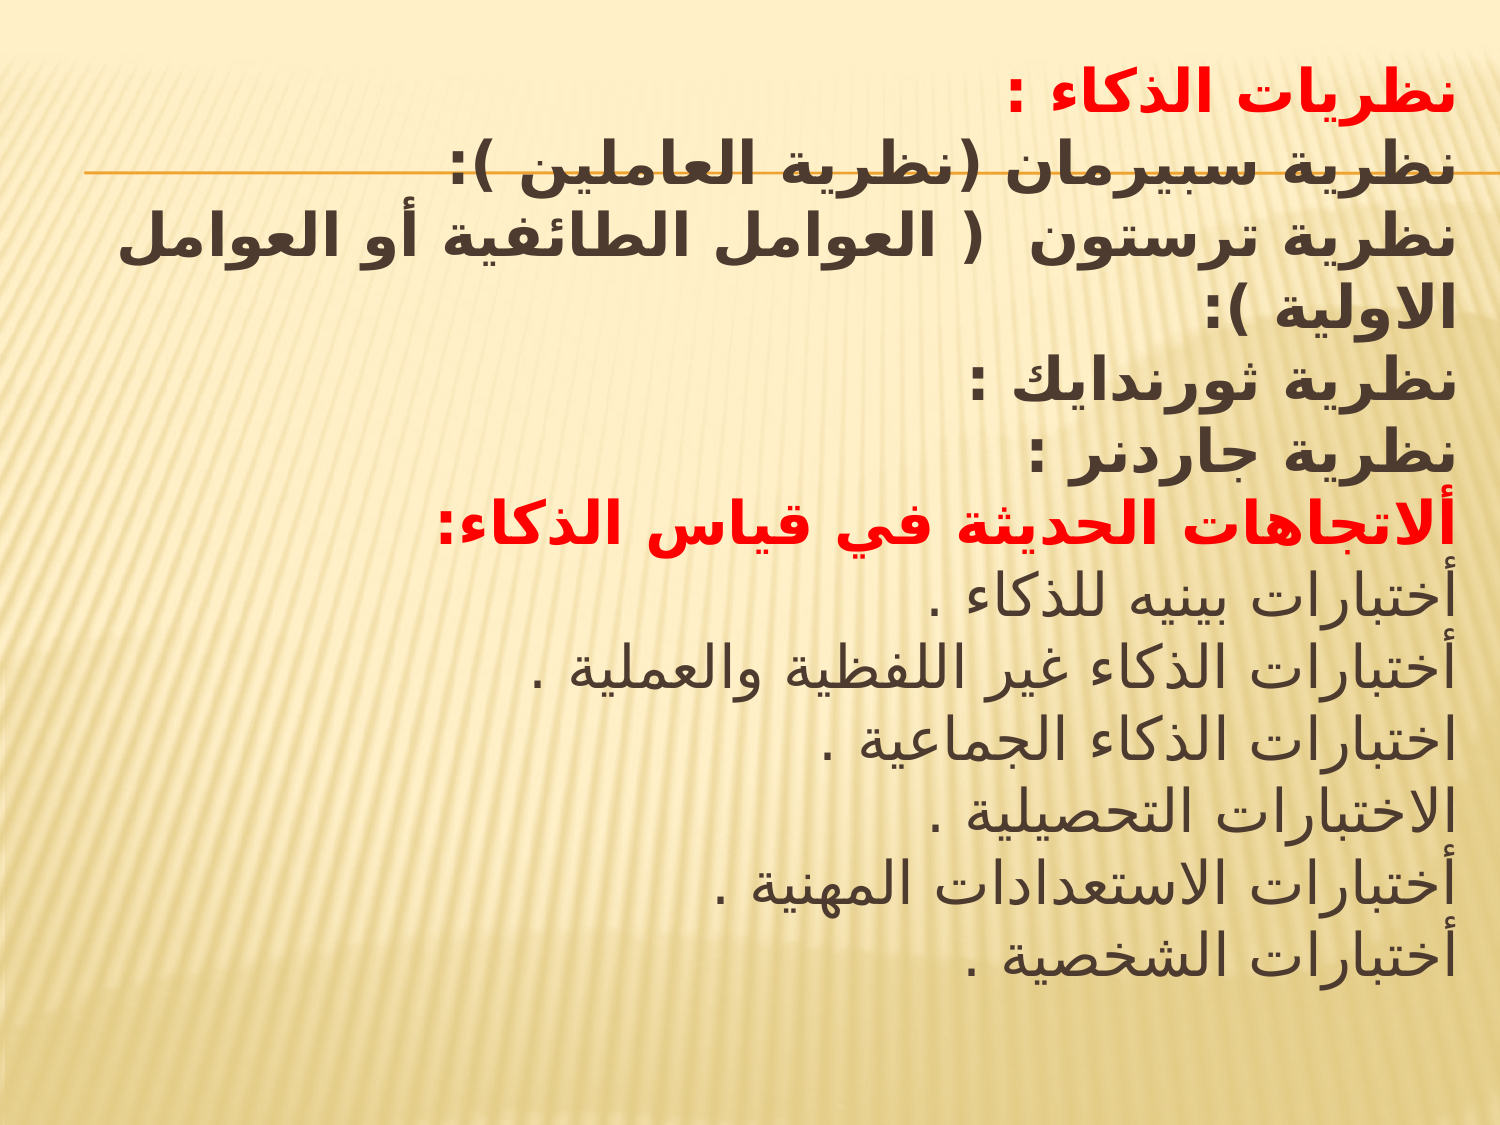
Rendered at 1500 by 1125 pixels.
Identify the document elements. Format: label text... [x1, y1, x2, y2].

title نظريات الذكاء : نظرية سبيرمان (نظرية العاملين ): نظرية ترستون ( العوامل الطائفية أو العوامل الاولية ): نظرية ثورندايك : نظرية جاردنر : ألاتجاهات الحديثة في قياس الذكاء: أختبارات بينيه للذكاء . أختبارات الذكاء غير اللفظية والعملية . اختبارات الذكاء الجماعية . الاختبارات التحصيلية . أختبارات الاستعدادات المهنية . أختبارات الشخصية . [49, 42, 1475, 1071]
